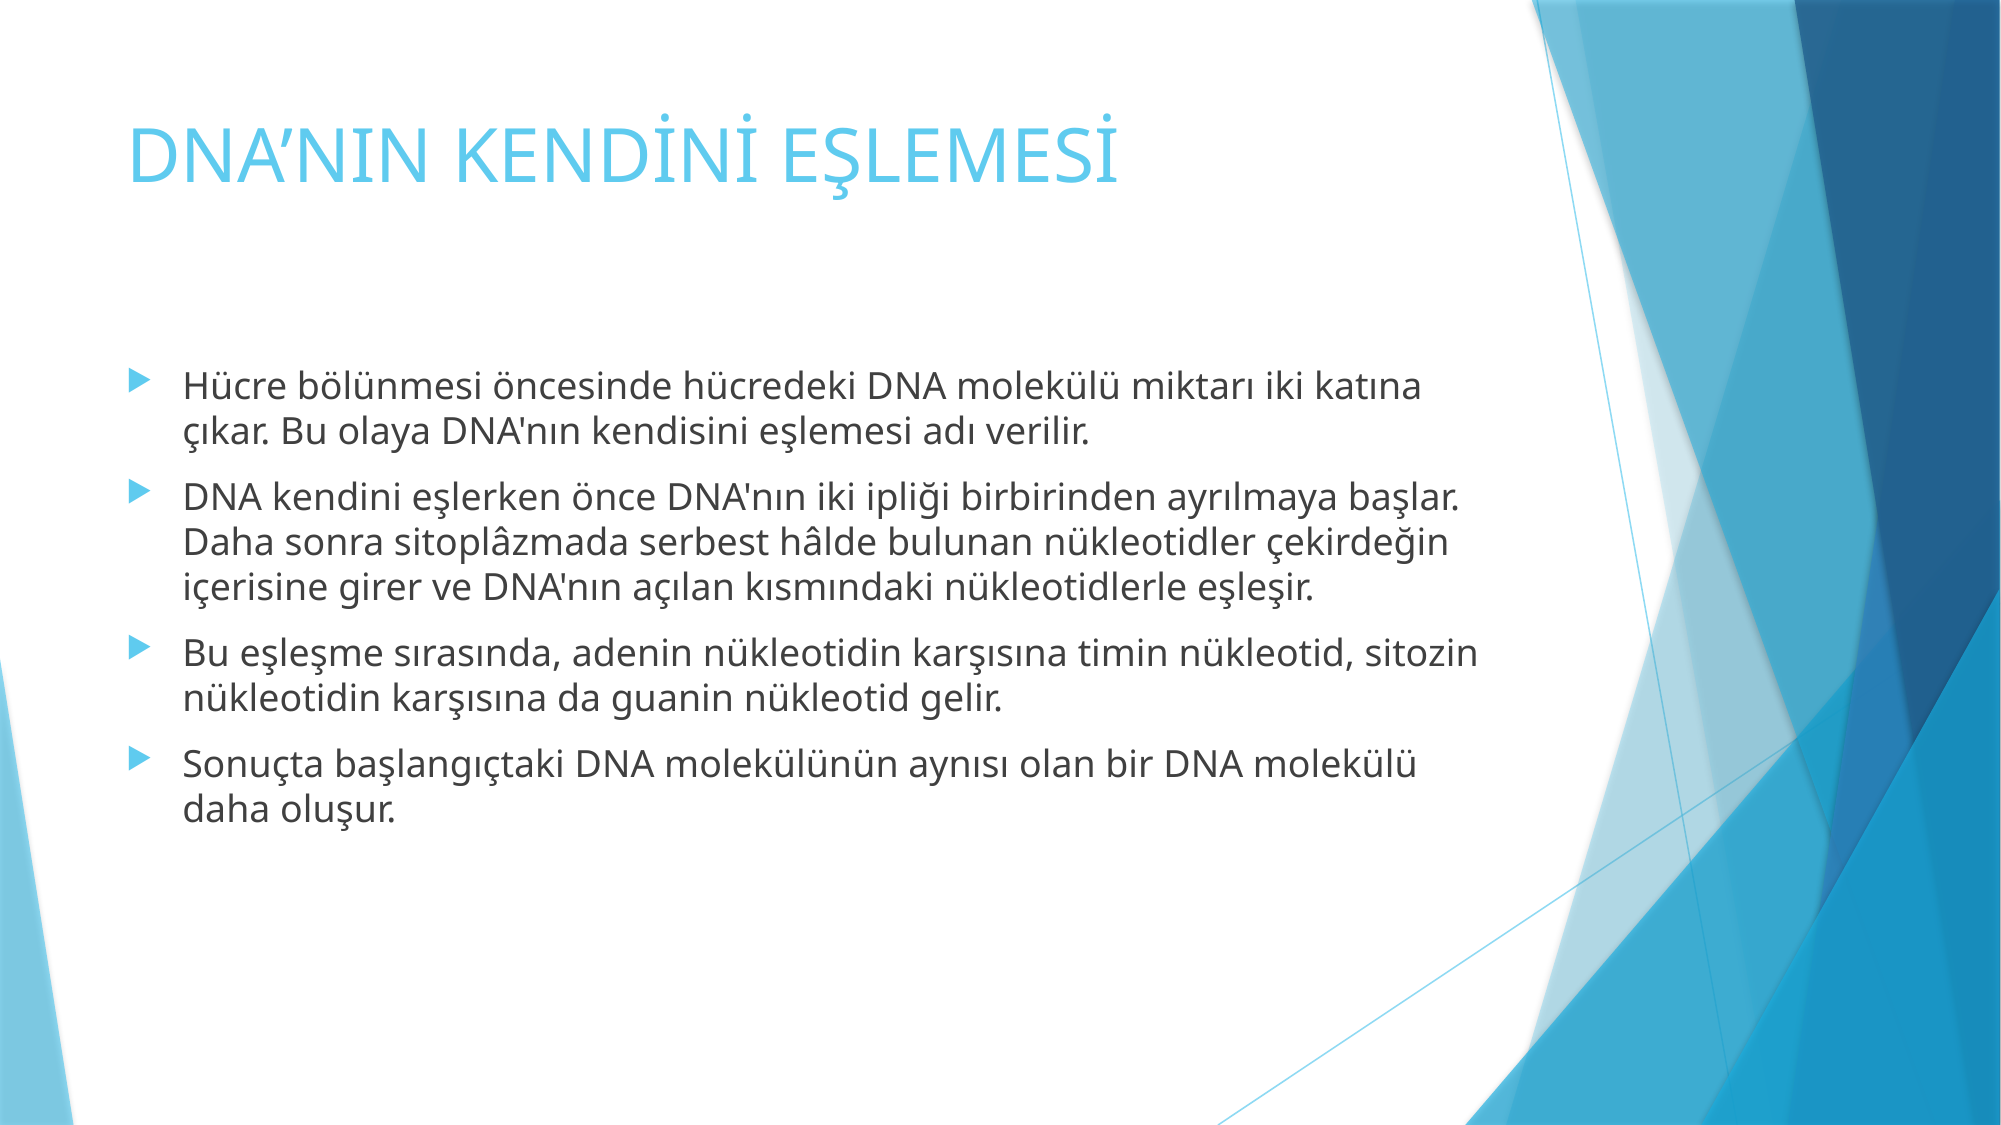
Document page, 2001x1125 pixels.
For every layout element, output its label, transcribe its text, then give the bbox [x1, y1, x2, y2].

list Hücre bölünmesi öncesinde hücredeki DNA molekülü miktarı iki katına çıkar. Bu olaya DNA'nın kendisini eşlemesi adı verilir. DNA kendini eşlerken önce DNA'nın iki ipliği birbirinden ayrılmaya başlar. Daha sonra sitoplâzmada serbest hâlde bulunan nükleotidler çekirdeğin içerisine girer ve DNA'nın açılan kısmındaki nükleotidlerle eşleşir. Bu eşleşme sırasında, adenin nükleotidin karşısına timin nükleotid, sitozin nükleotidin karşısına da guanin nükleotid gelir. Sonuçta başlangıçtaki DNA molekülünün aynısı olan bir DNA molekülü daha oluşur. [111, 354, 1522, 992]
title DNA’NIN KENDİNİ EŞLEMESİ [111, 99, 1522, 317]
